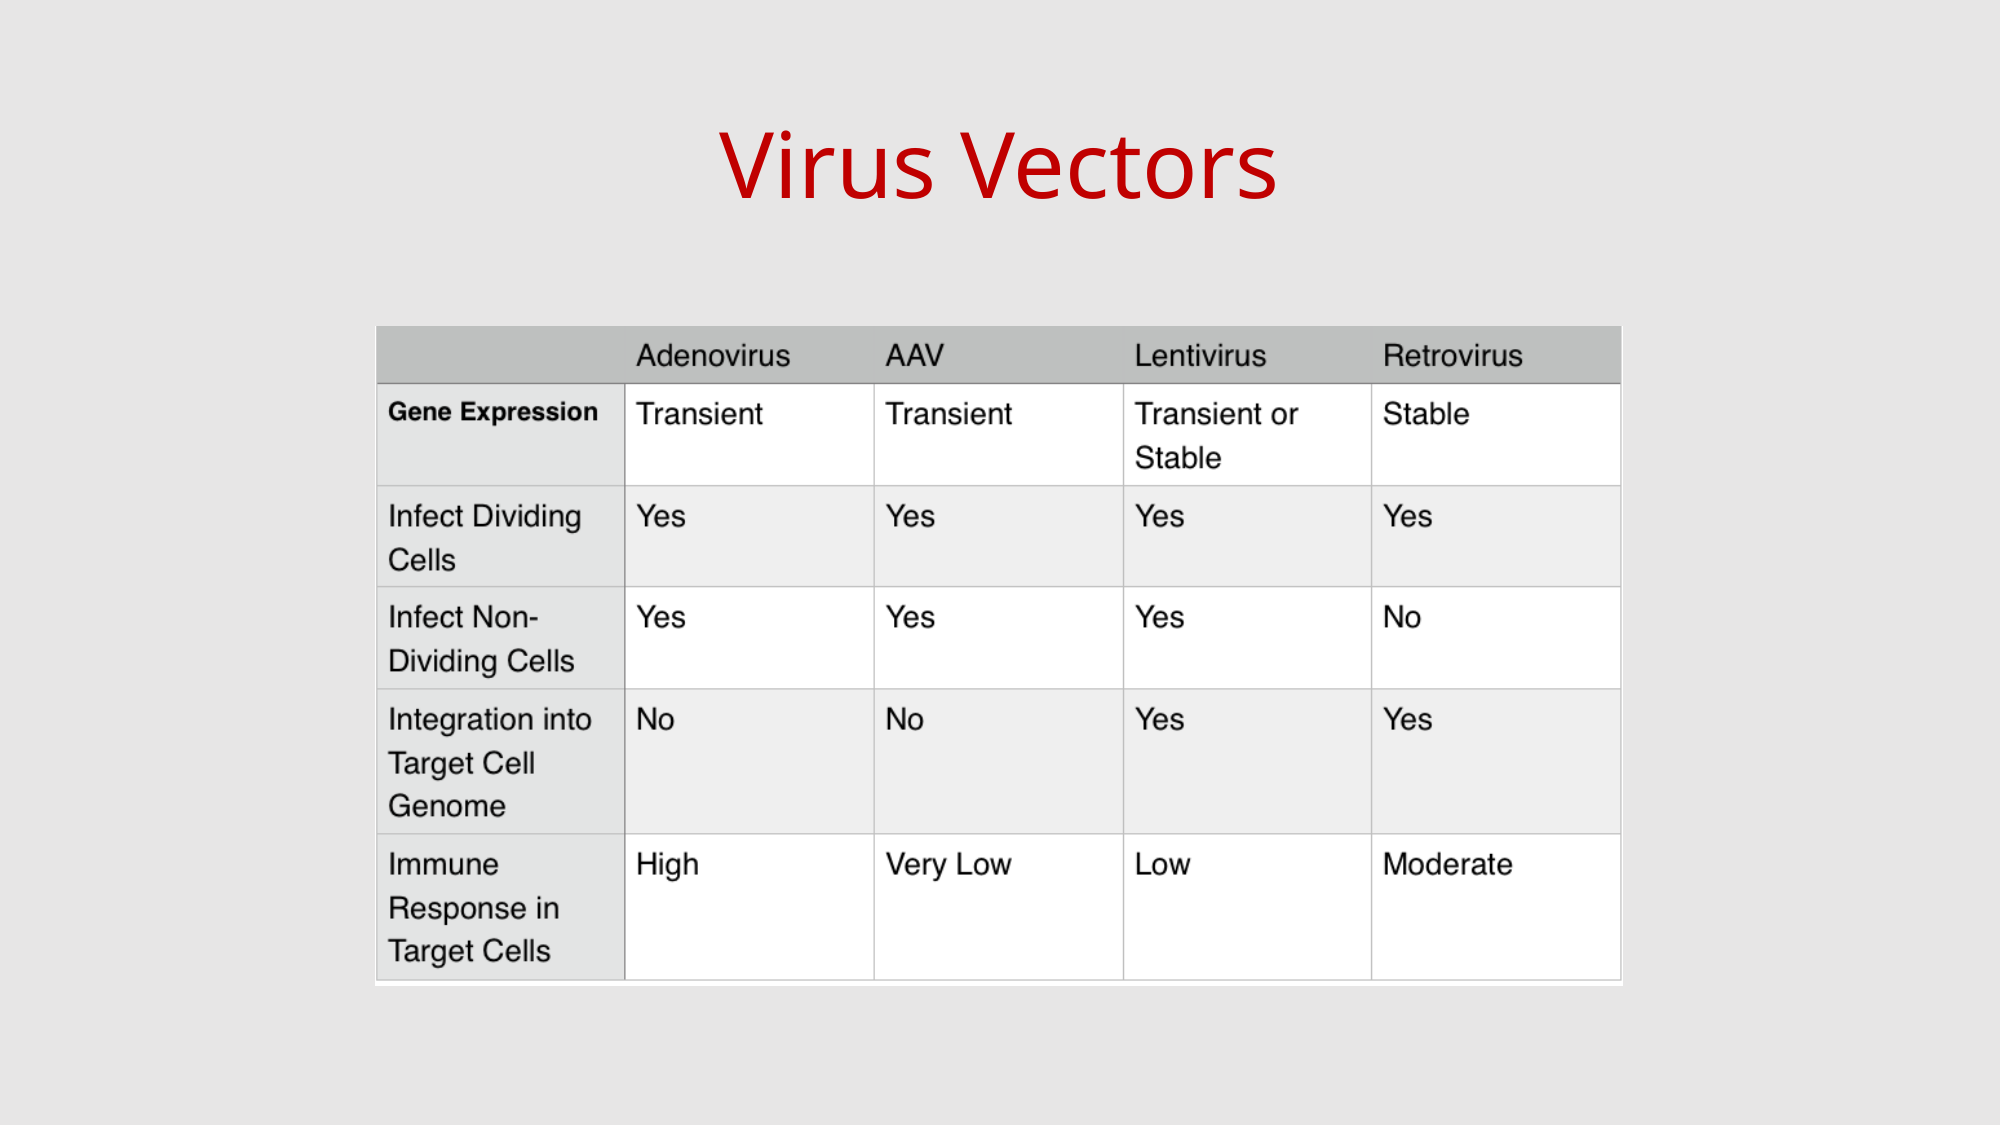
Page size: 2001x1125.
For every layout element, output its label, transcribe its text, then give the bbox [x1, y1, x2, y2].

list [137, 299, 1863, 1014]
picture [375, 326, 1623, 986]
title Virus Vectors [137, 59, 1863, 278]
